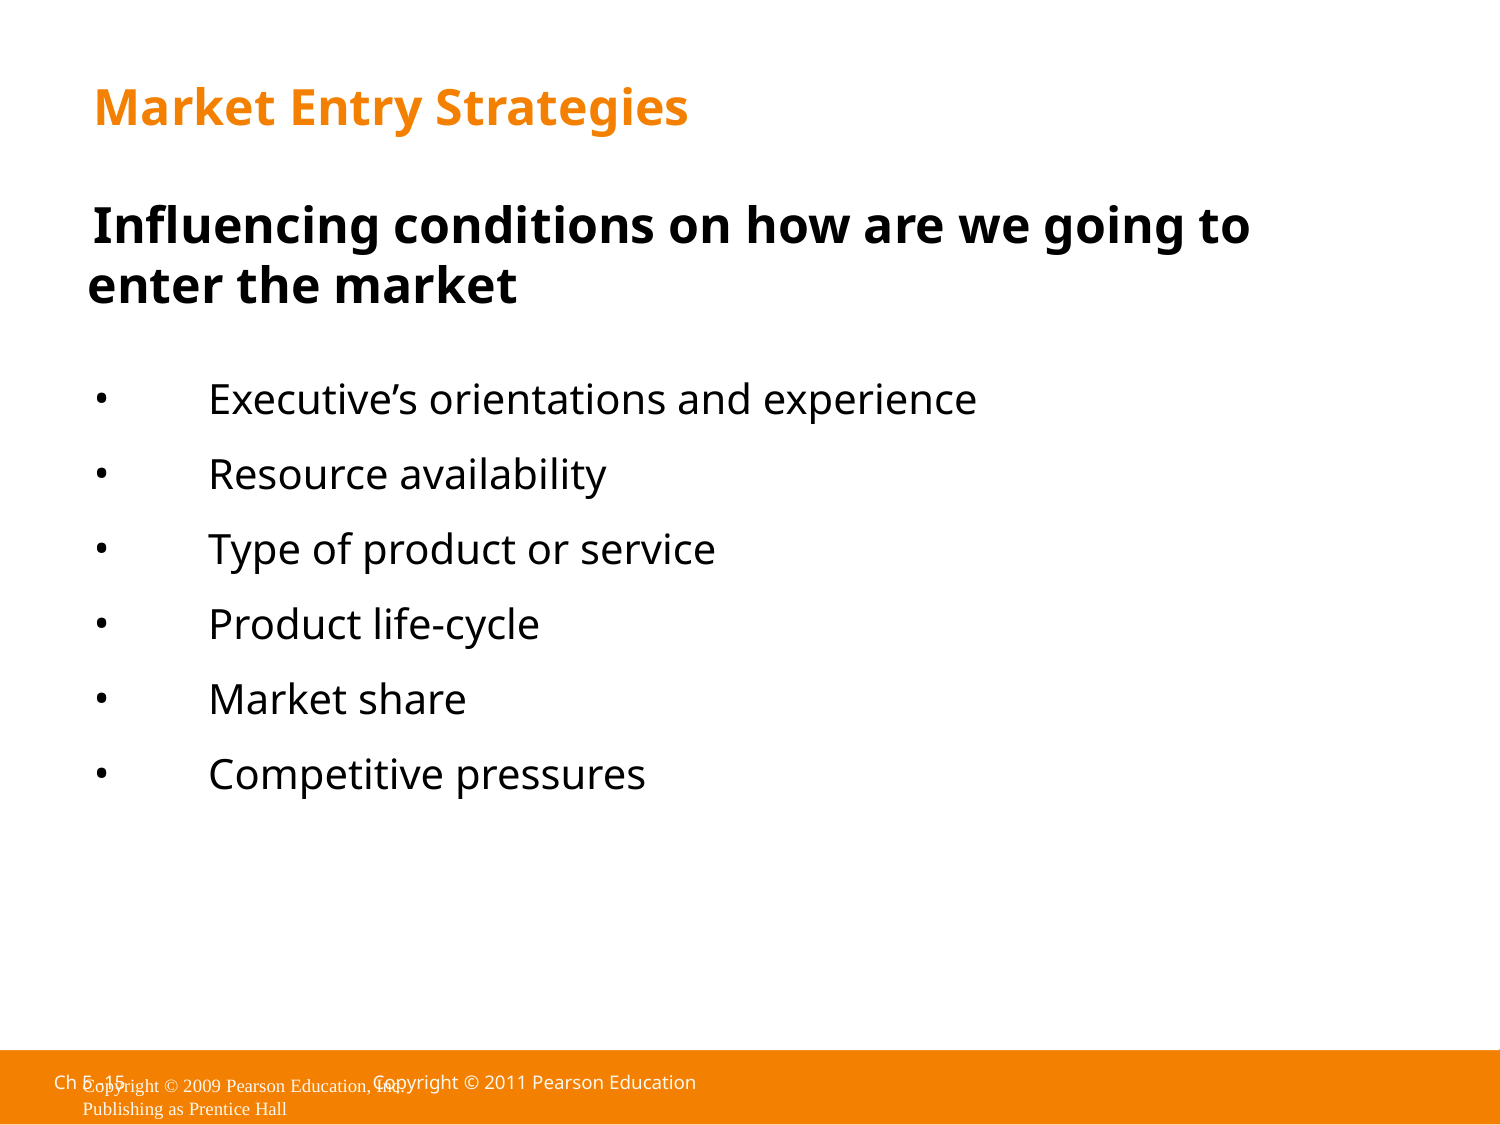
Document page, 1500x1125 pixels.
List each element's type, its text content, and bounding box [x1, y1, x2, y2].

text_box Market Entry Strategies [87, 74, 1346, 136]
text_box Copyright © 2009 Pearson Education, Inc. Publishing as Prentice Hall [82, 1073, 908, 1119]
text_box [87, 372, 1207, 821]
text_box Ch 5 -15 [47, 1070, 171, 1093]
text_box [0, 1050, 1500, 1125]
text_box Copyright © 2011 Pearson Education [233, 1070, 703, 1093]
text_box Influencing conditions on how are we going to enter the market [87, 193, 1296, 314]
picture [1248, 1042, 1500, 1124]
